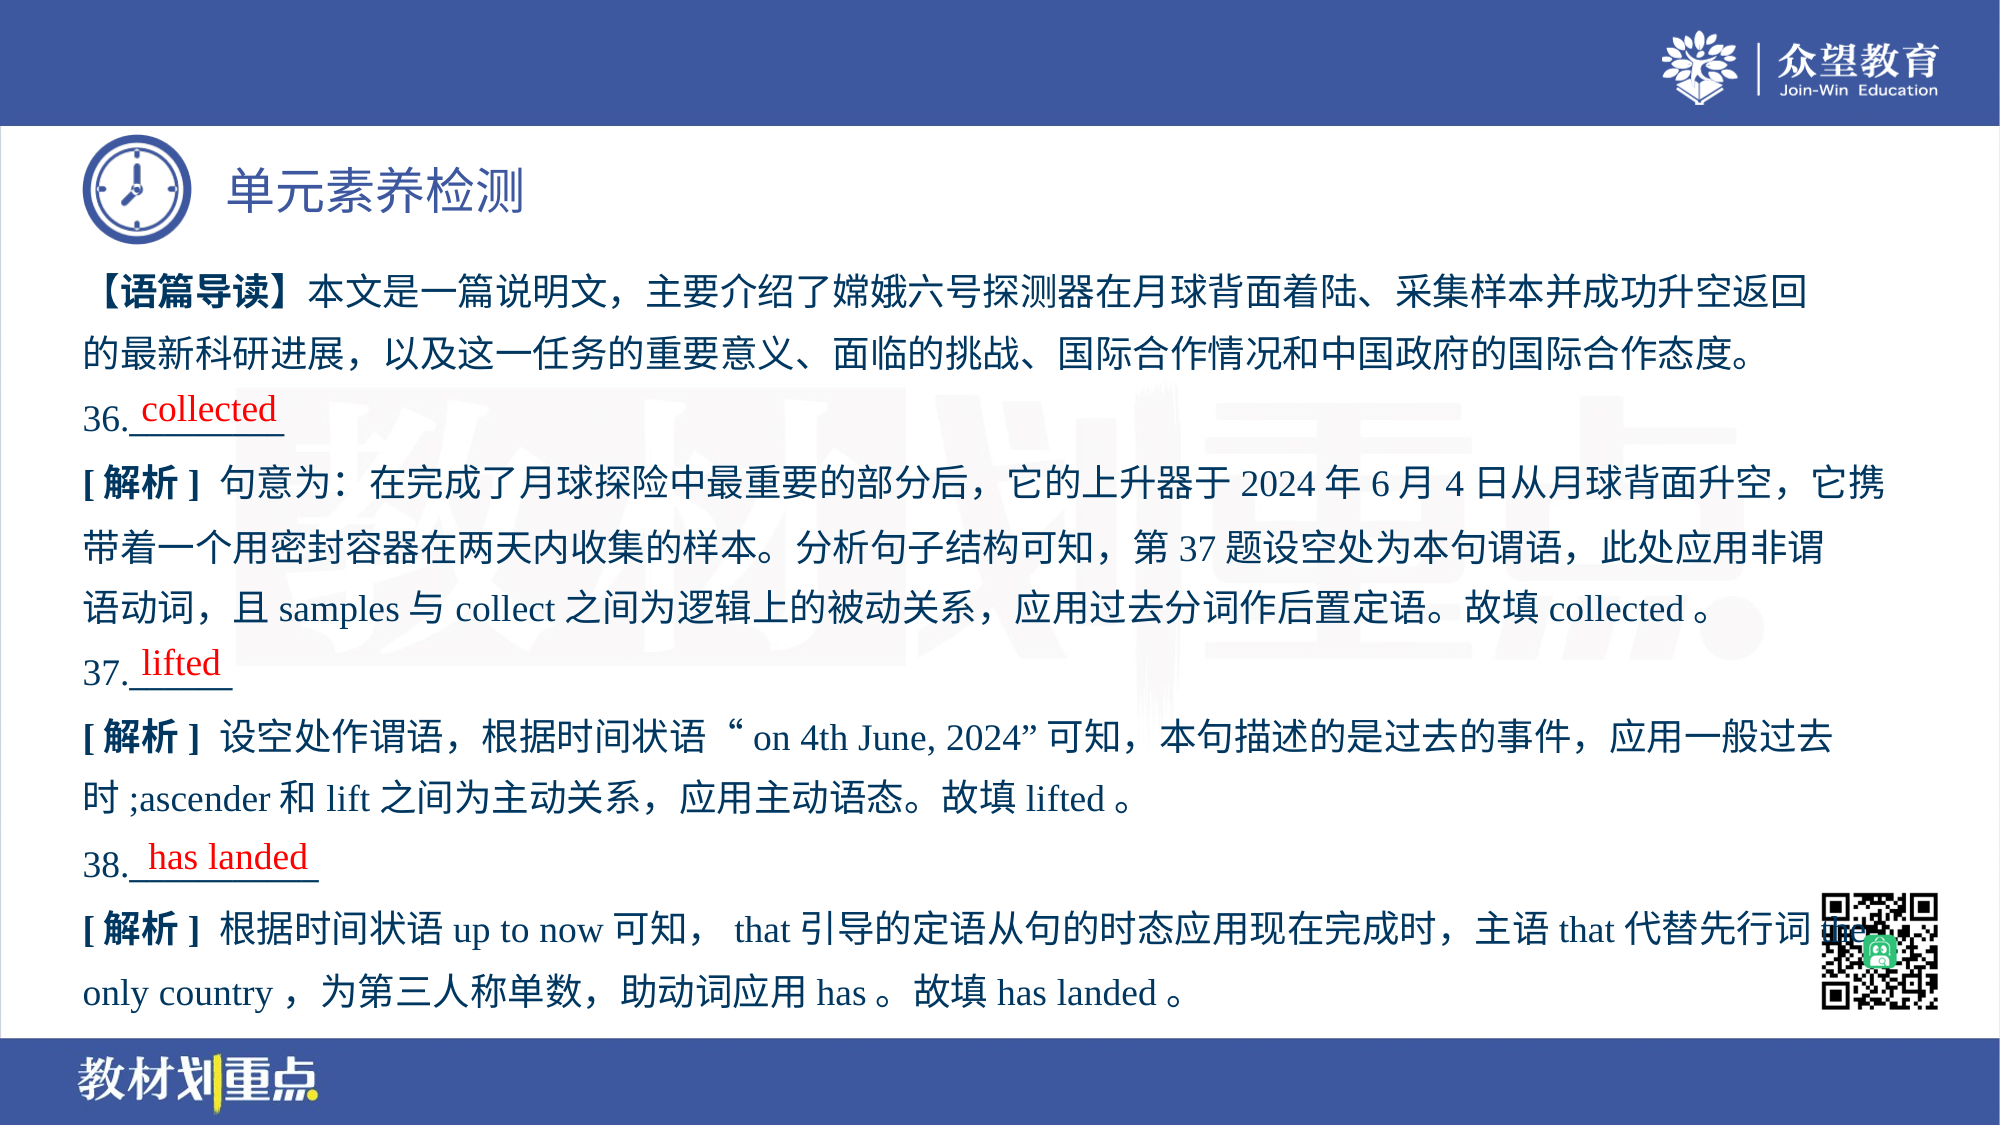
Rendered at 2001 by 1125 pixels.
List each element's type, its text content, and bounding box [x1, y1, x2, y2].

text_box 38.___________ [82, 822, 1817, 879]
text_box 37.______ [82, 630, 1817, 687]
text_box [解析] 设空处作谓语，根据时间状语“on 4th June, 2024”可知，本句描述的是过去的事件，应用一般过去 时;ascender和lift之间为主动关系，应用主动语态。故填lifted。 [82, 693, 1817, 814]
text_box lifted [128, 622, 235, 678]
text_box [解析] 句意为：在完成了月球探险中最重要的部分后，它的上升器于2024年6月4日从月球背面升空，它携 带着一个用密封容器在两天内收集的样本。分析句子结构可知，第37题设空处为本句谓语，此处应用非谓 语动词，且samples与collect之间为逻辑上的被动关系，应用过去分词作后置定语。故填collected。 [82, 439, 1817, 624]
text_box [解析] 根据时间状语up to now可知，that引导的定语从句的时态应用现在完成时，主语that代替先行词the only country，为第三人称单数，助动词应用has。故填has landed。 [82, 885, 1817, 1007]
text_box collected [128, 368, 291, 424]
text_box 【语篇导读】本文是一篇说明文，主要介绍了嫦娥六号探测器在月球背面着陆、采集样本并成功升空返回 的最新科研进展，以及这一任务的重要意义、面临的挑战、国际合作情况和中国政府的国际合作态度。 [82, 248, 1817, 369]
text_box has landed [130, 814, 327, 871]
text_box 36._________ [82, 376, 1817, 433]
picture [0, 0, 2000, 1125]
